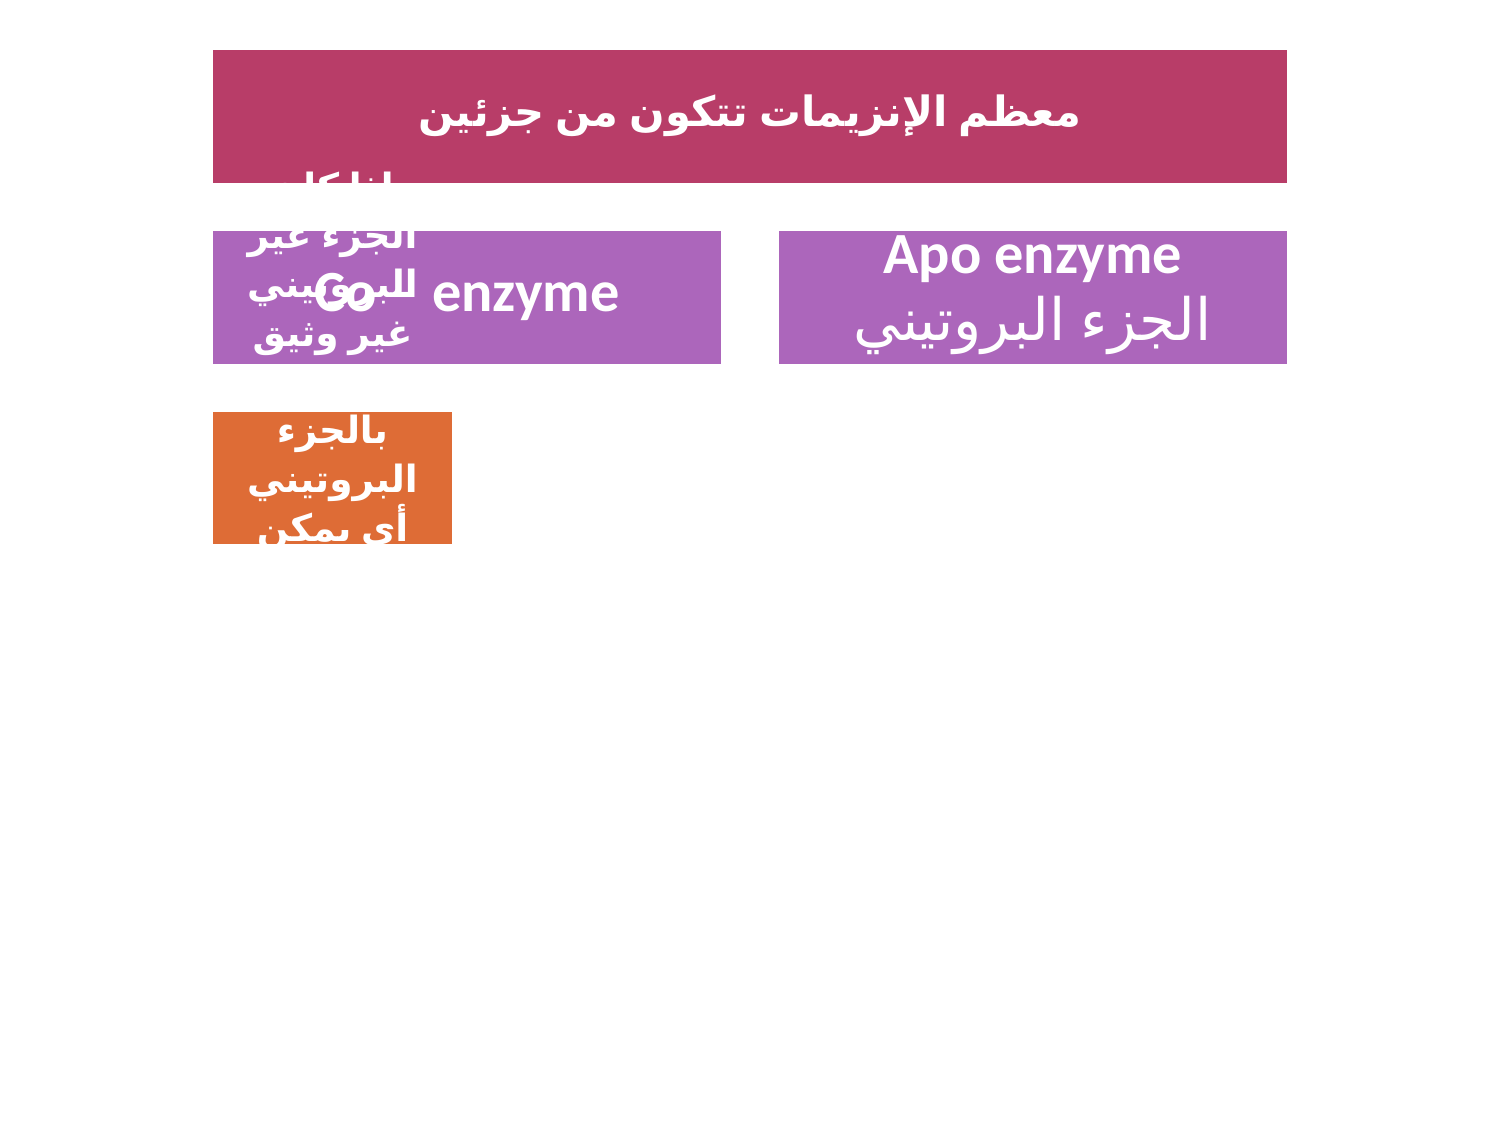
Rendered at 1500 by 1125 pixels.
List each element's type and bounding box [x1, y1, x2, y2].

list [78, 50, 1423, 1087]
